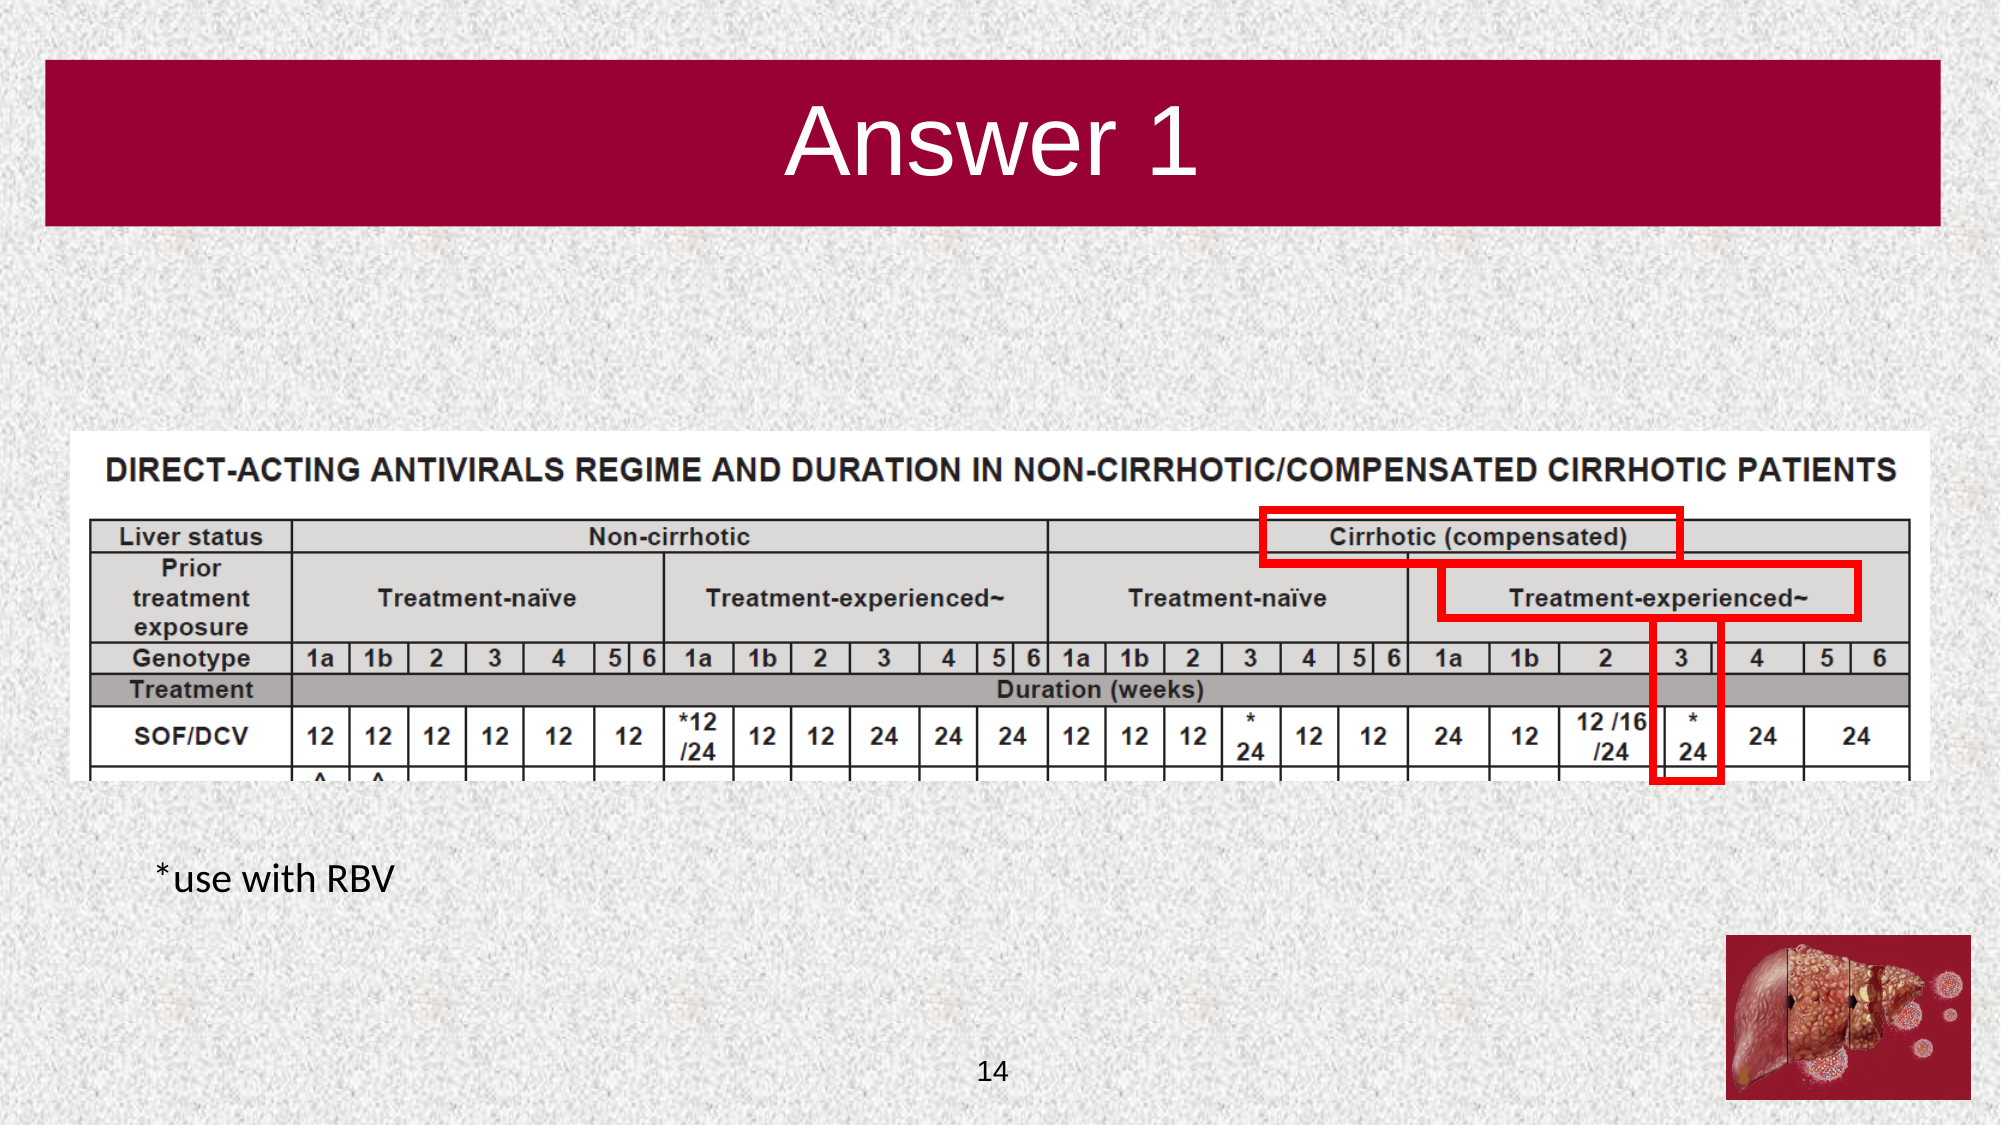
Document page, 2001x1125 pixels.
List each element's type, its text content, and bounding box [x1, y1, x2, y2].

title Answer 1 [45, 59, 1941, 227]
list *use with RBV [137, 849, 1863, 936]
slide_number 14 [767, 1039, 1218, 1100]
picture [0, 0, 2001, 1125]
